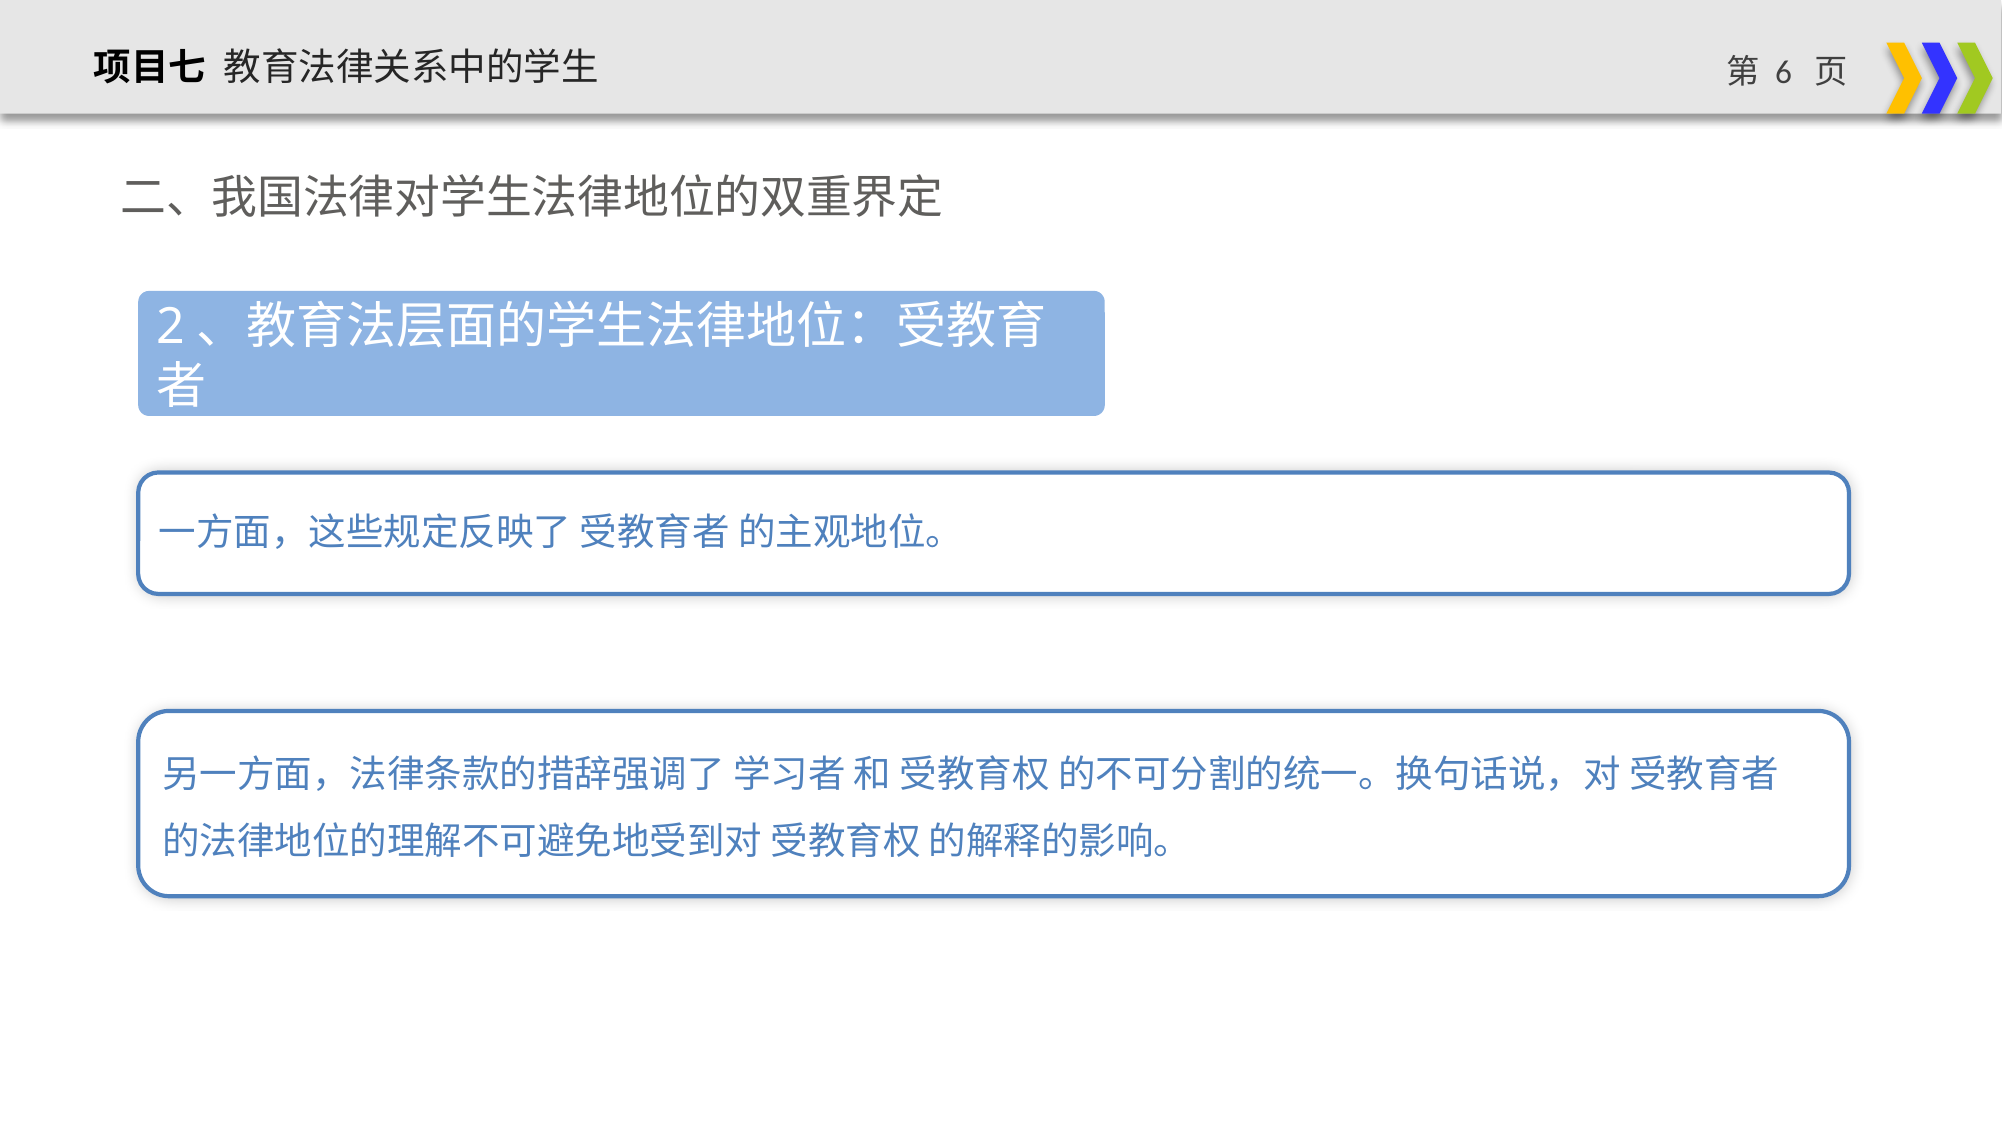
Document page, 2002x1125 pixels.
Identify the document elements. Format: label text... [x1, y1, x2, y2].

text_box 一方面，这些规定反映了 受教育者 的主观地位。 [136, 470, 1852, 597]
text_box 另一方面，法律条款的措辞强调了 学习者 和 受教育权 的不可分割的统一。换句话说，对 受教育者 的法律地位的理解不可避免地受到对 受教育权 的解释的影响。 [136, 708, 1852, 899]
picture [36, 30, 851, 102]
text_box 二、我国法律对学生法律地位的双重界定 [105, 160, 1150, 231]
text_box 2、教育法层面的学生法律地位：受教育者 [138, 290, 1105, 416]
